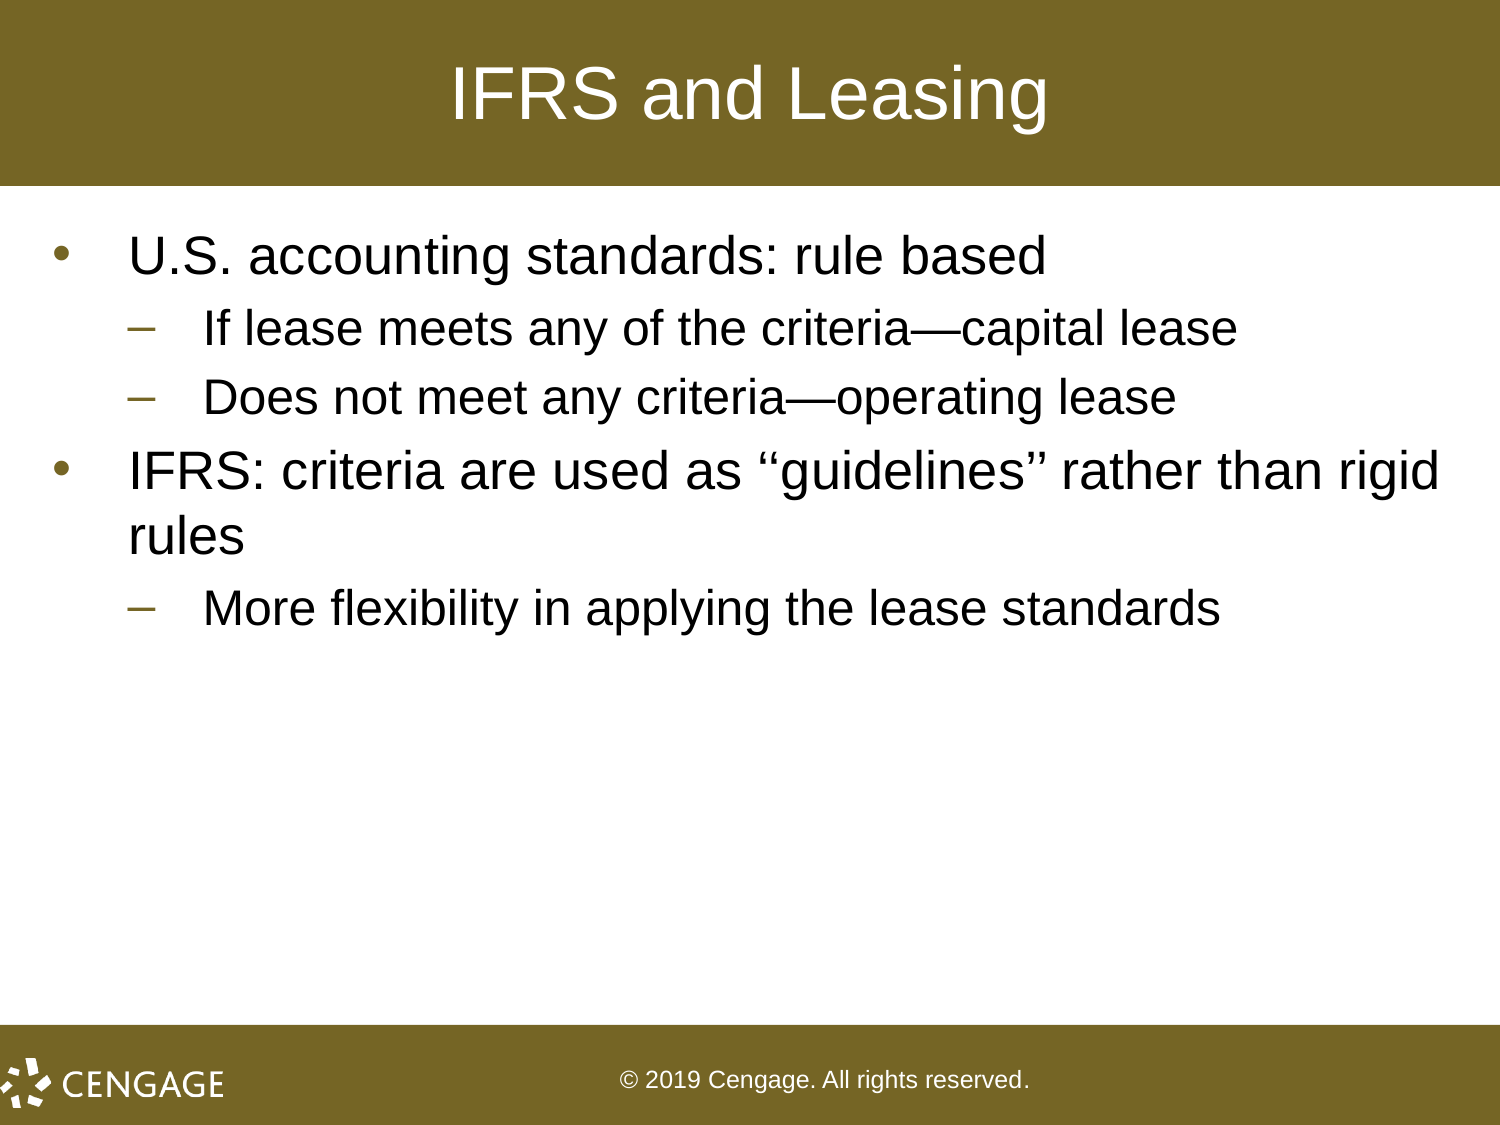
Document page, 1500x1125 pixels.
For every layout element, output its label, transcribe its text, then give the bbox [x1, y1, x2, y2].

picture [0, 1058, 223, 1108]
title IFRS and Leasing [7, 4, 1493, 175]
list U.S. accounting standards: rule based If lease meets any of the criteria—capital lease Does not meet any criteria—operating lease IFRS: criteria are used as ‘‘guidelines’’ rather than rigid rules More flexibility in applying the lease standards [37, 212, 1475, 1005]
